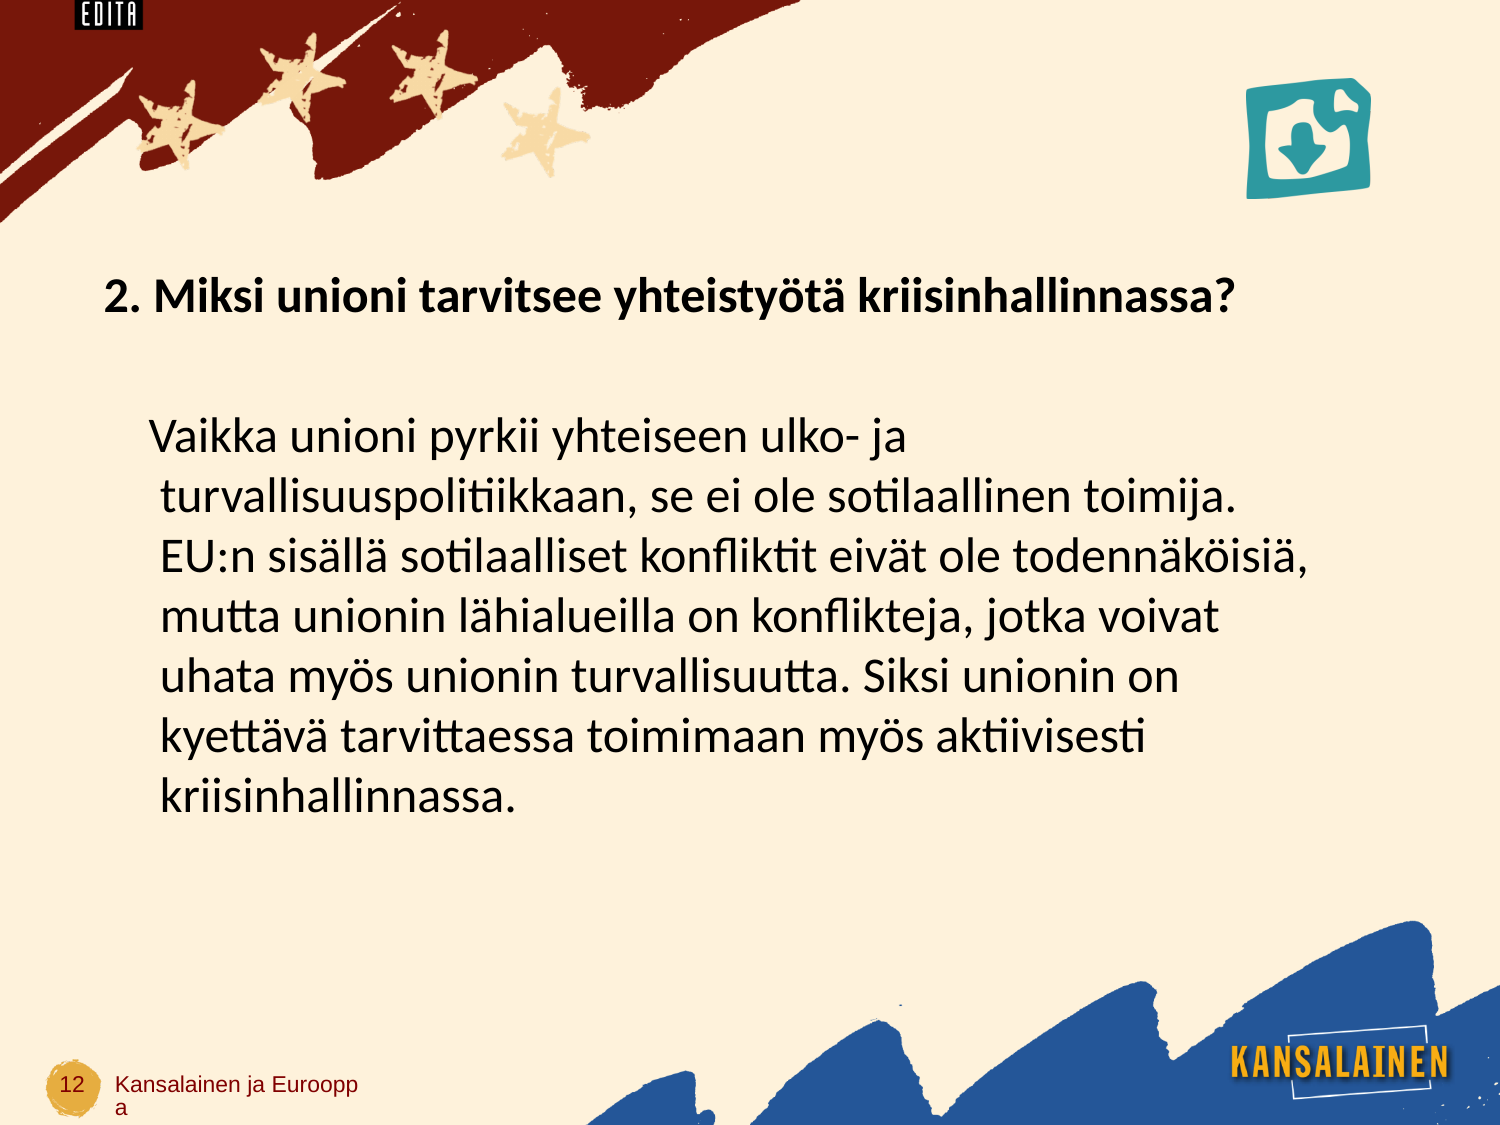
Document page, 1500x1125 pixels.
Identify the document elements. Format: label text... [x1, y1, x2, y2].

list 2. Miksi unioni tarvitsee yhteistyötä kriisinhallinnassa? Vaikka unioni pyrkii yhteiseen ulko- ja turvallisuuspolitiikkaan, se ei ole sotilaallinen toimija. EU:n sisällä sotilaalliset konfliktit eivät ole todennäköisiä, mutta unionin lähialueilla on konflikteja, jotka voivat uhata myös unionin turvallisuutta. Siksi unionin on kyettävä tarvittaessa toimimaan myös aktiivisesti kriisinhallinnassa. [88, 255, 1351, 1088]
slide_number 12 [37, 1062, 99, 1125]
picture [0, 0, 1500, 1125]
footer Kansalainen ja Eurooppa [99, 1062, 376, 1125]
